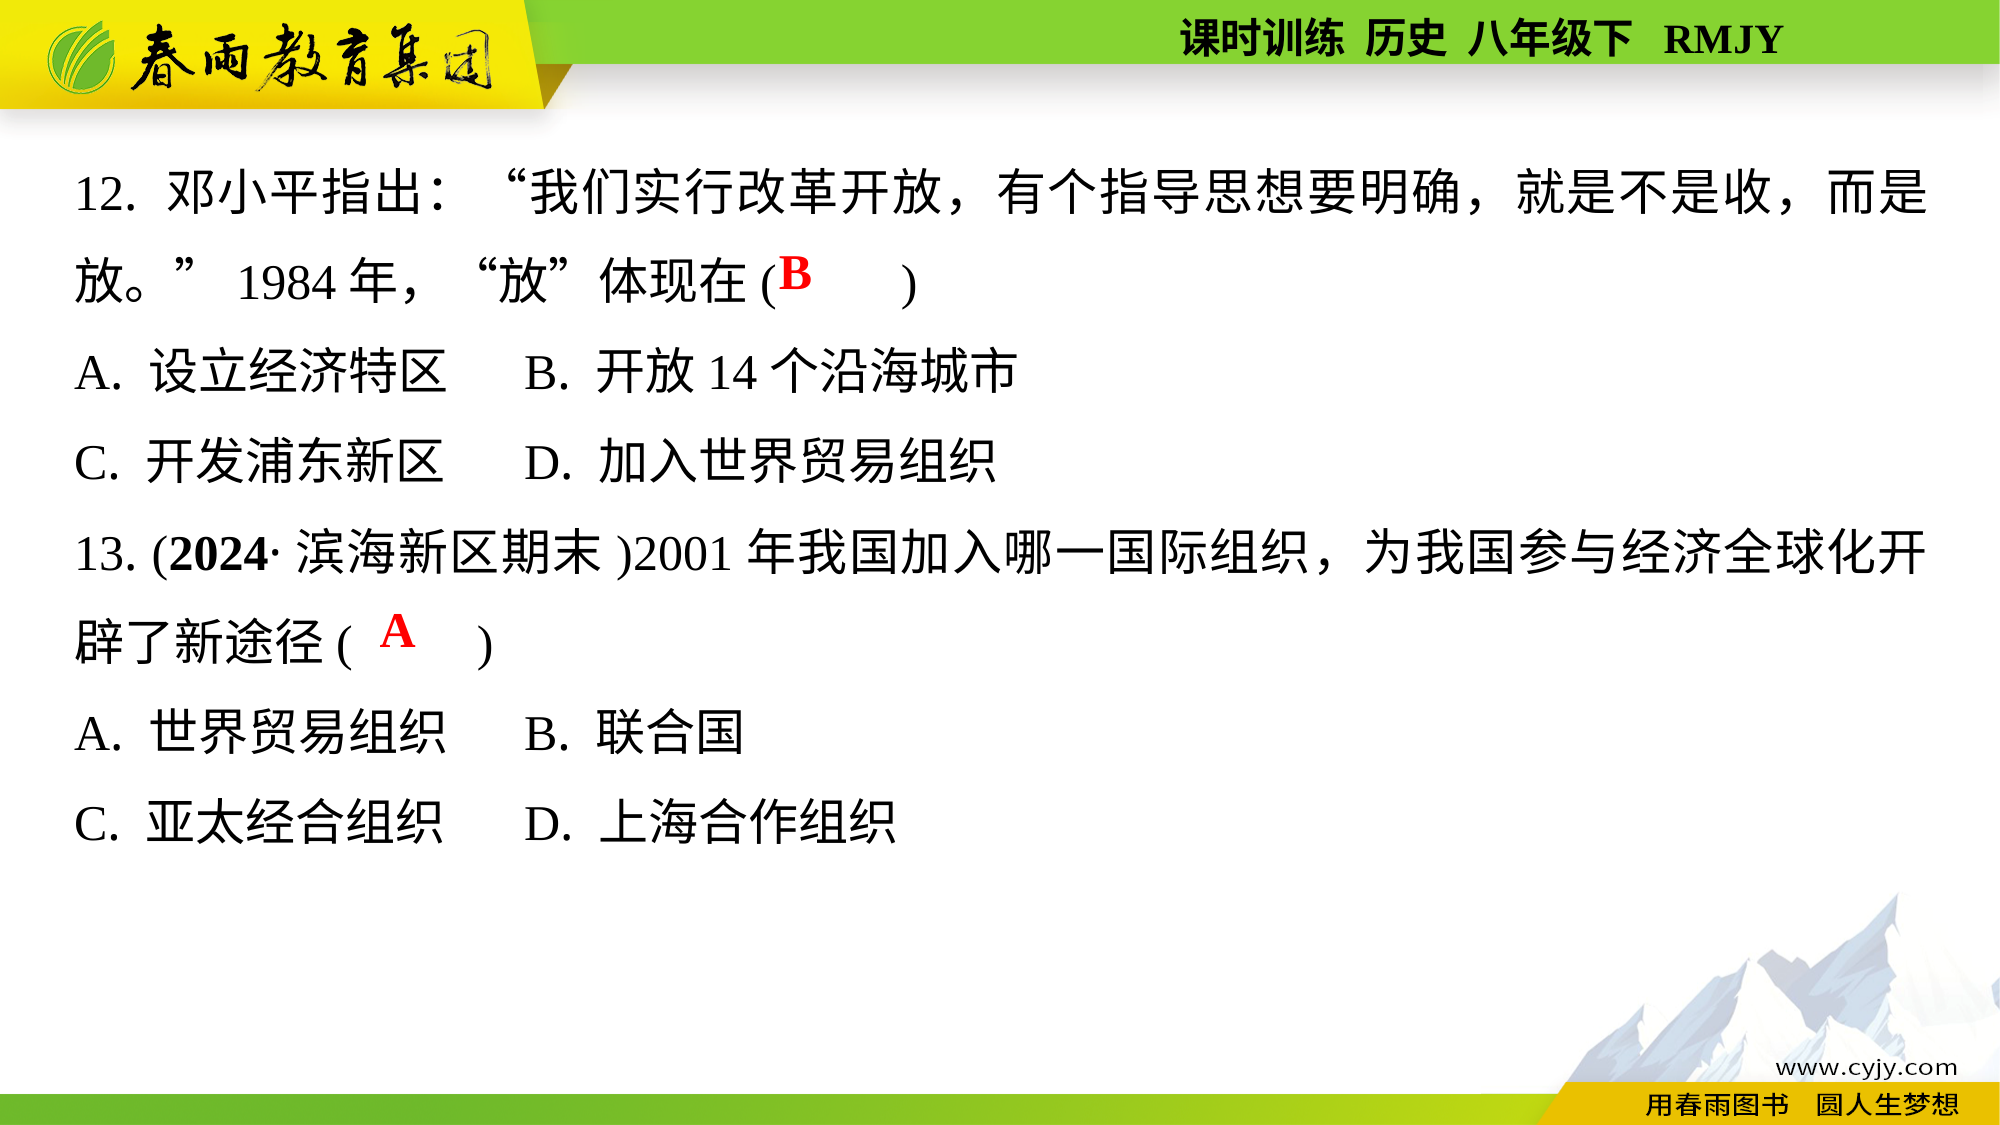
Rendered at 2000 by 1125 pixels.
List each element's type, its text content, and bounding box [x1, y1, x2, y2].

text_box A [364, 590, 431, 666]
text_box B [764, 231, 828, 307]
list 12. 邓小平指出：“我们实行改革开放，有个指导思想要明确，就是不是收，而是放。”1984年，“放”体现在( ) A. 设立经济特区 B. 开放14个沿海城市 C. 开发浦东新区 D. 加入世界贸易组织 13. (2024·滨海新区期末)2001年我国加入哪一国际组织，为我国参与经济全球化开辟了新途径( ) A. 世界贸易组织 B. 联合国 C. 亚太经合组织 D. 上海合作组织 [59, 122, 1944, 865]
picture [0, 0, 2000, 1125]
